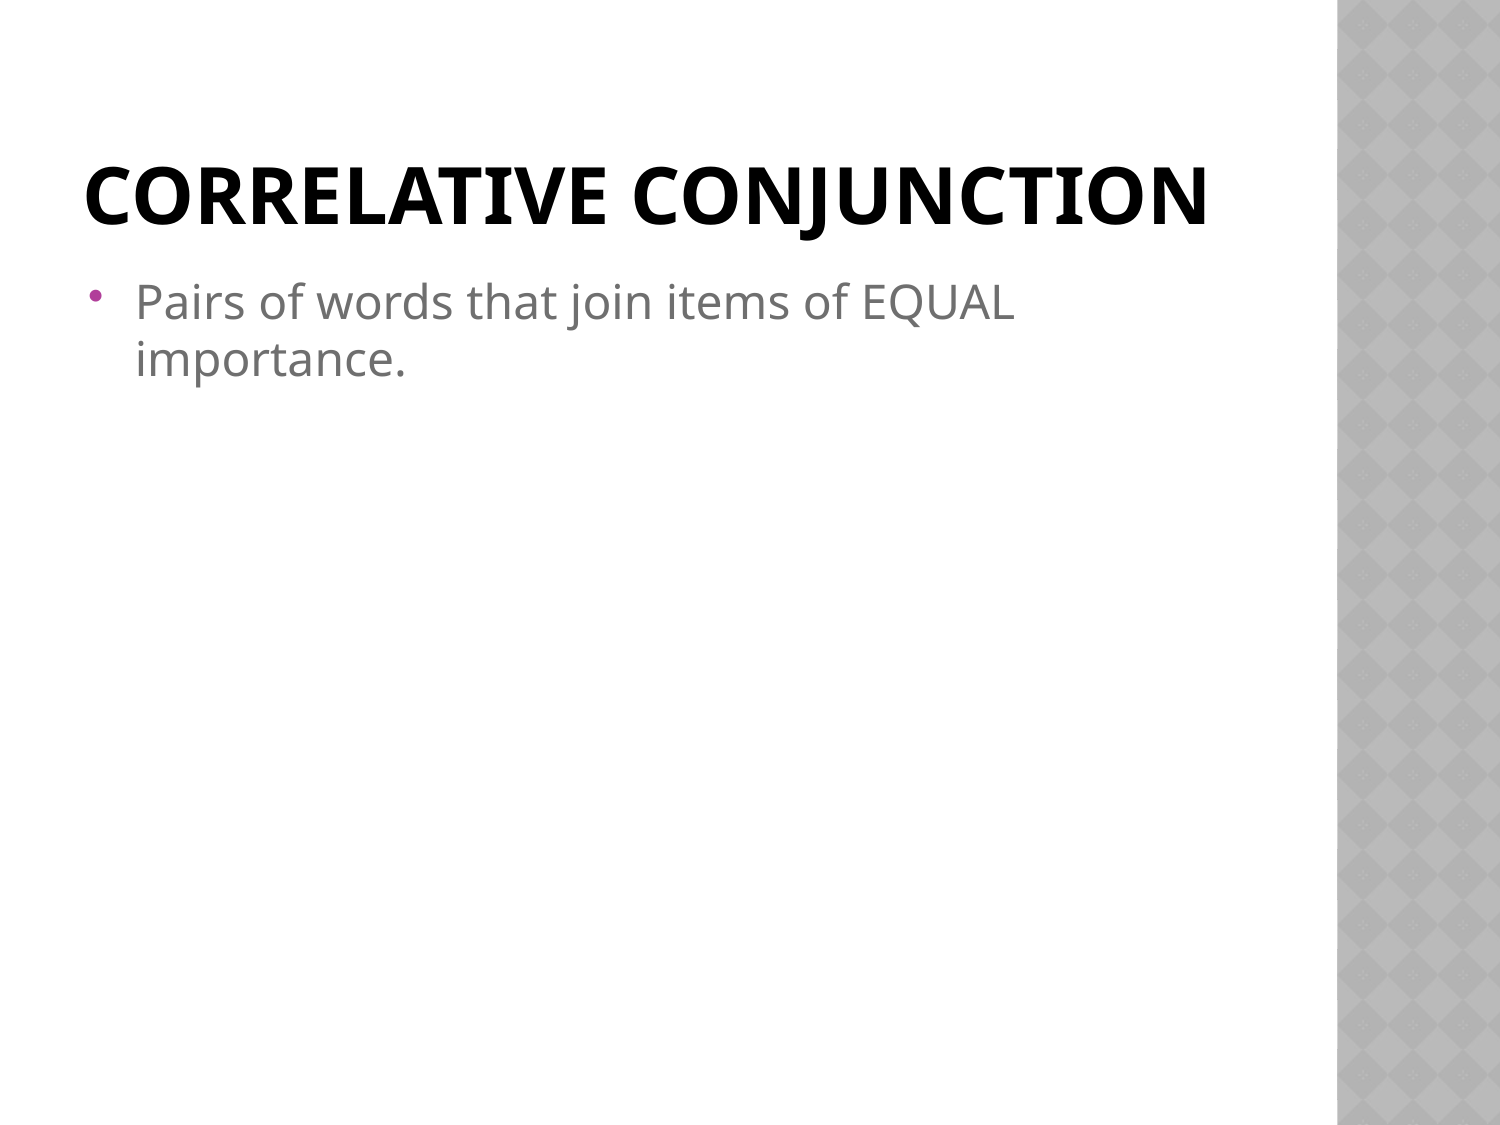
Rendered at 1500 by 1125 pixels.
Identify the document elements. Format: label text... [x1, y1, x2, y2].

title Correlative conjunction [75, 52, 1263, 240]
list Pairs of words that join items of EQUAL importance. [75, 264, 1263, 1059]
